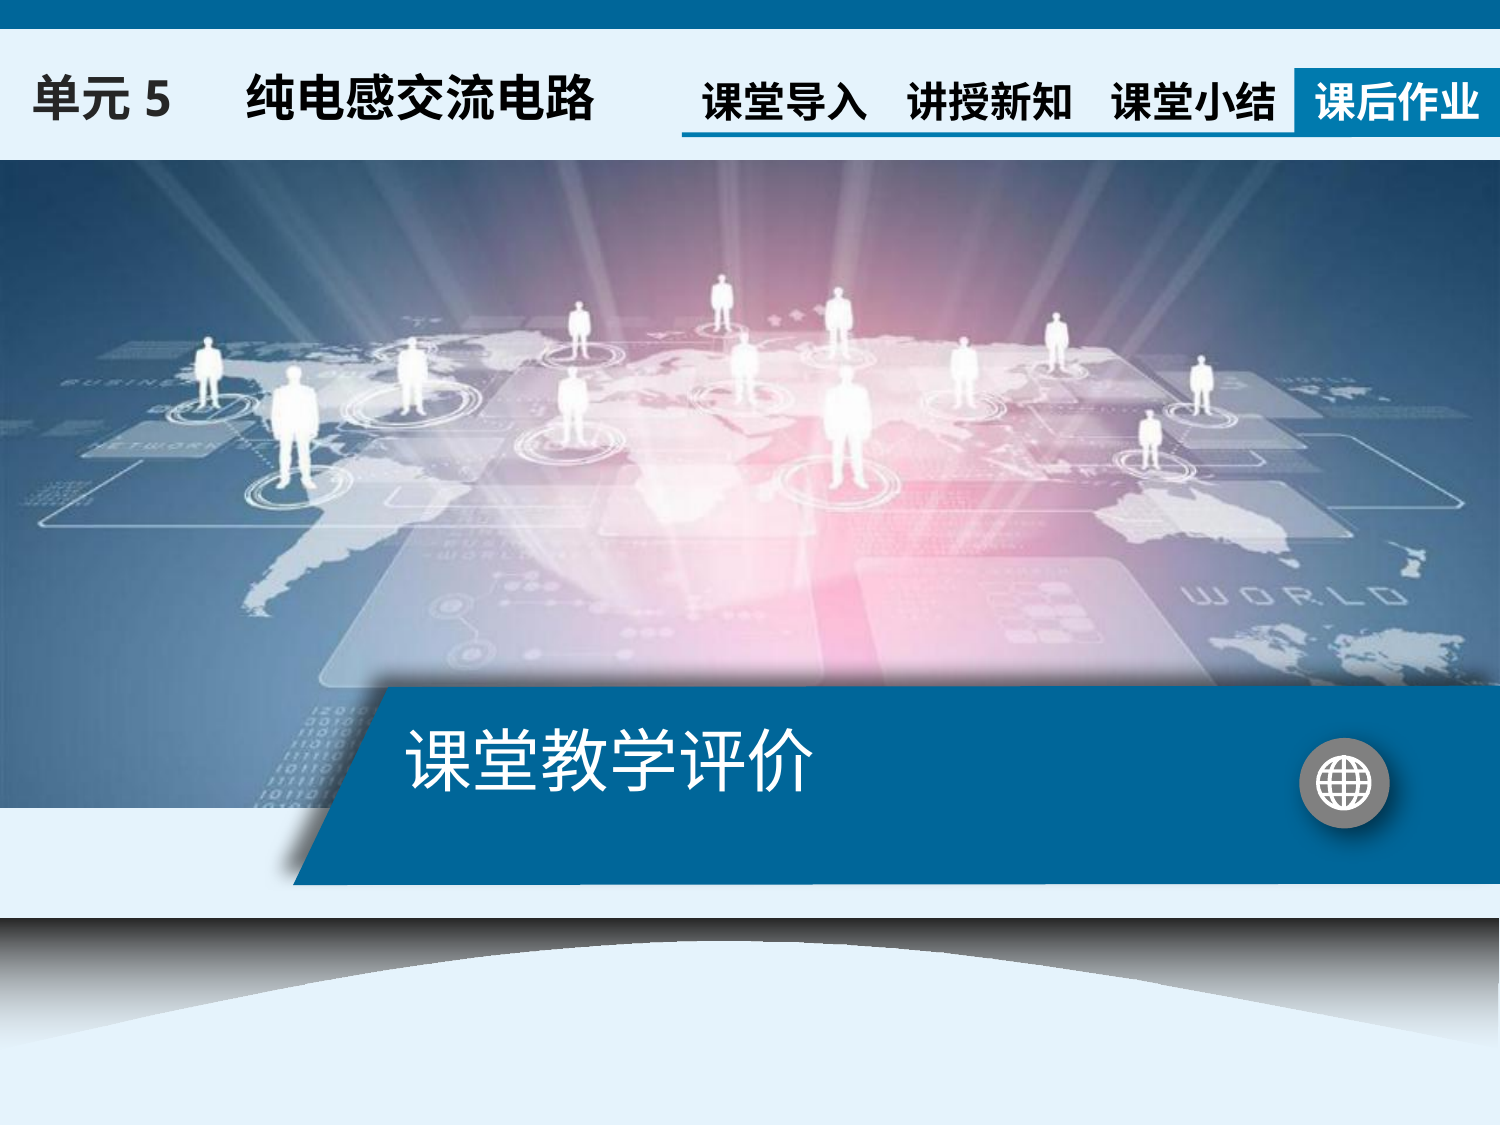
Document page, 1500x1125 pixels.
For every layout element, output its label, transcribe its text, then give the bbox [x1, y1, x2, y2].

title 课堂教学评价 [388, 654, 1499, 809]
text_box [16, 59, 1500, 135]
picture [0, 160, 1500, 808]
